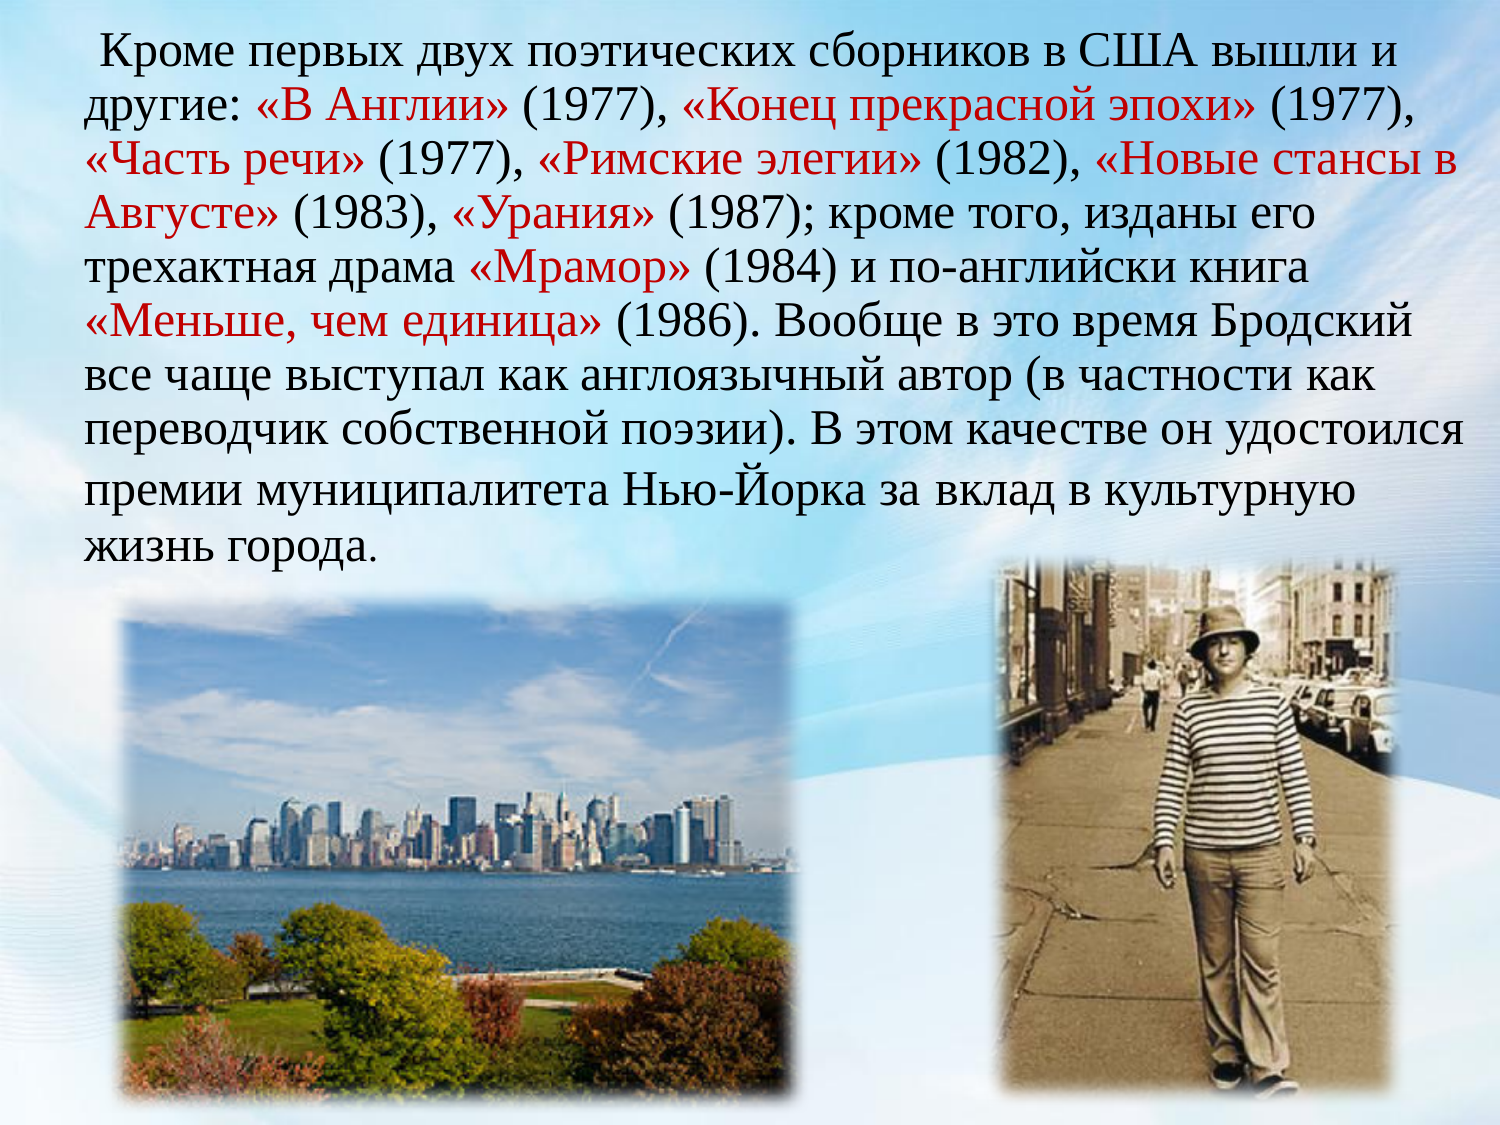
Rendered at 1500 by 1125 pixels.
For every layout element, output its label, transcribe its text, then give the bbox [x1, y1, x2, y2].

picture [0, 0, 1500, 1125]
list Кроме первых двух поэтических сборников в США вышли и другие: «В Англии» (1977), «Конец прекрасной эпохи» (1977), «Часть речи» (1977), «Римские элегии» (1982), «Новые стансы в Августе» (1983), «Урания» (1987); кроме того, изданы его трехактная драма «Мрамор» (1984) и по-английски книга «Меньше, чем единица» (1986). Вообще в это время Бродский все чаще выступал как англоязычный автор (в частности как переводчик собственной поэзии). В этом качестве он удостоился премии муниципалитета Нью-Йорка за вклад в культурную жизнь города. [0, 23, 1477, 660]
